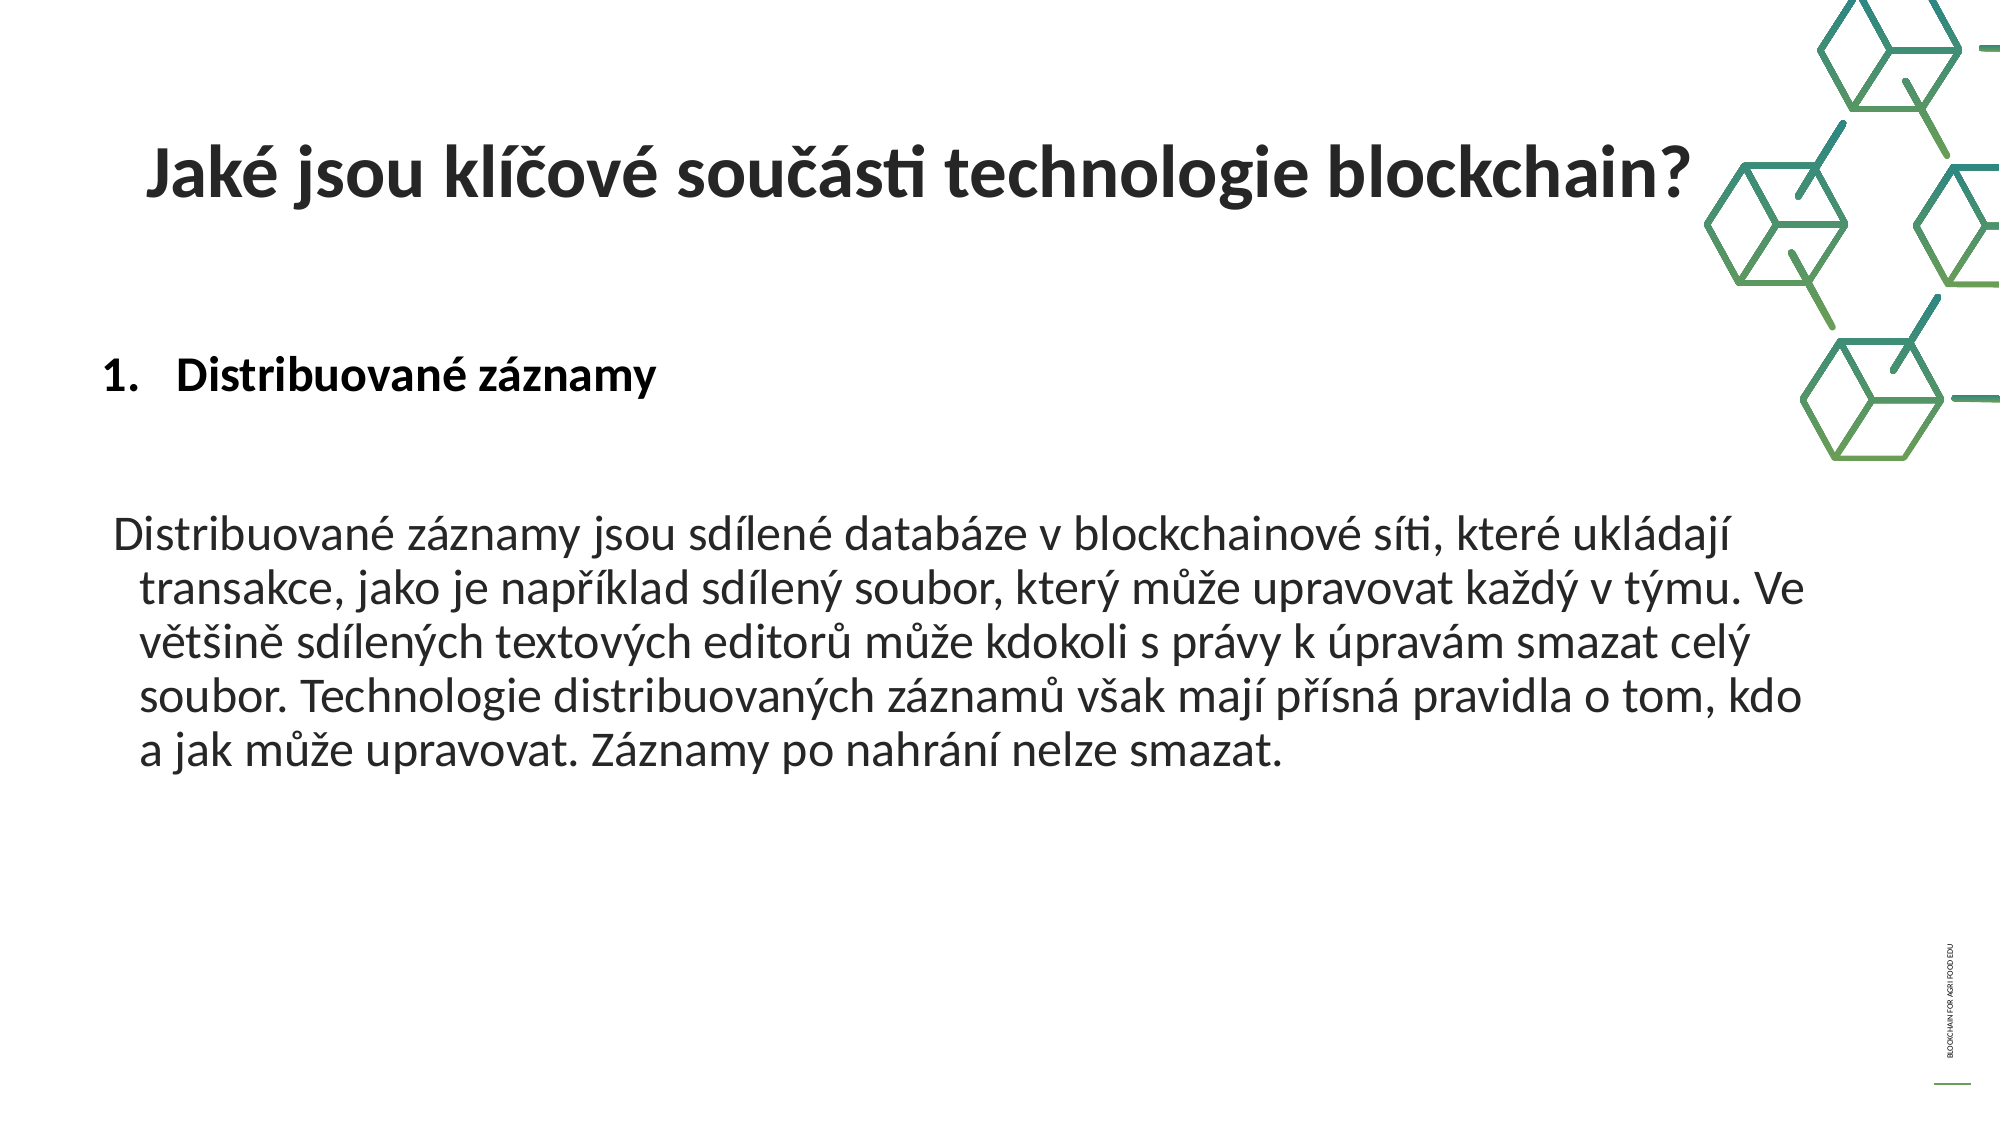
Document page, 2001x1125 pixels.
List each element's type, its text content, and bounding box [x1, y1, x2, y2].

list Jaké jsou klíčové součásti technologie blockchain? [130, 124, 1698, 337]
list Distribuované záznamy Distribuované záznamy jsou sdílené databáze v blockchainové síti, které ukládají transakce, jako je například sdílený soubor, který může upravovat každý v týmu. Ve většině sdílených textových editorů může kdokoli s právy k úpravám smazat celý soubor. Technologie distribuovaných záznamů však mají přísná pravidla o tom, kdo a jak může upravovat. Záznamy po nahrání nelze smazat. [86, 329, 1825, 1100]
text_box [1703, 0, 2000, 462]
